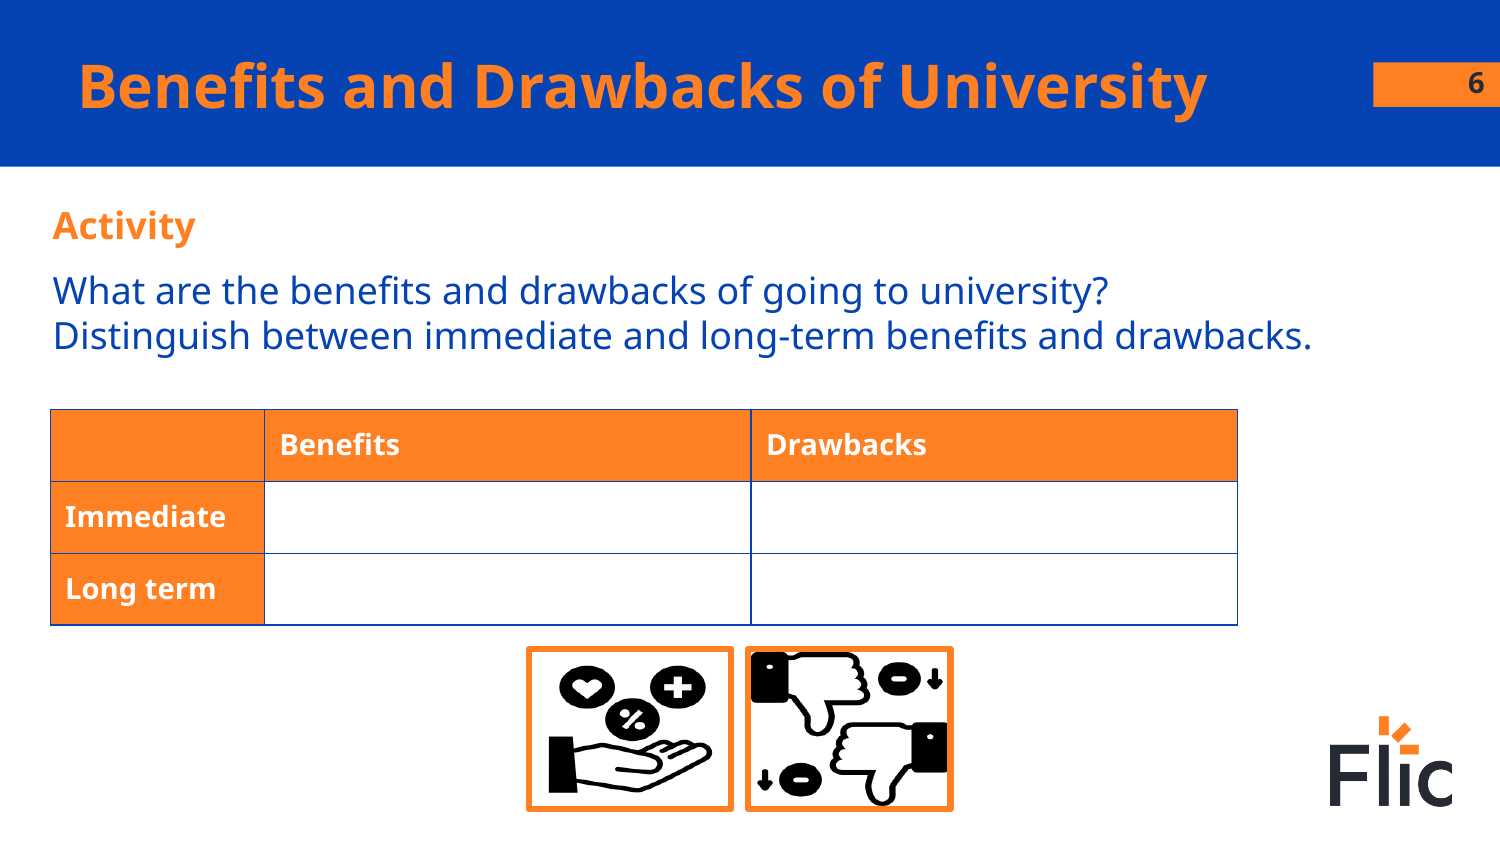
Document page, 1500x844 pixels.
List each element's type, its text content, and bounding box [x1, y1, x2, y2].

table_cell [265, 554, 750, 624]
table_cell [752, 482, 1237, 553]
table_cell Immediate [51, 482, 264, 553]
picture [750, 651, 948, 807]
table_header Benefits [265, 410, 750, 481]
picture [531, 651, 729, 807]
table_cell Long term [51, 554, 264, 624]
text_box Activity What are the benefits and drawbacks of going to university? Distinguish between immediate and long-term benefits and drawbacks. [37, 187, 1463, 373]
picture [1330, 716, 1452, 807]
table_header [51, 410, 264, 481]
slide_number 6 [1410, 49, 1500, 115]
title Benefits and Drawbacks of University [62, 41, 1331, 127]
table_cell [265, 482, 750, 553]
table_header Drawbacks [752, 410, 1237, 481]
table_cell [752, 554, 1237, 624]
